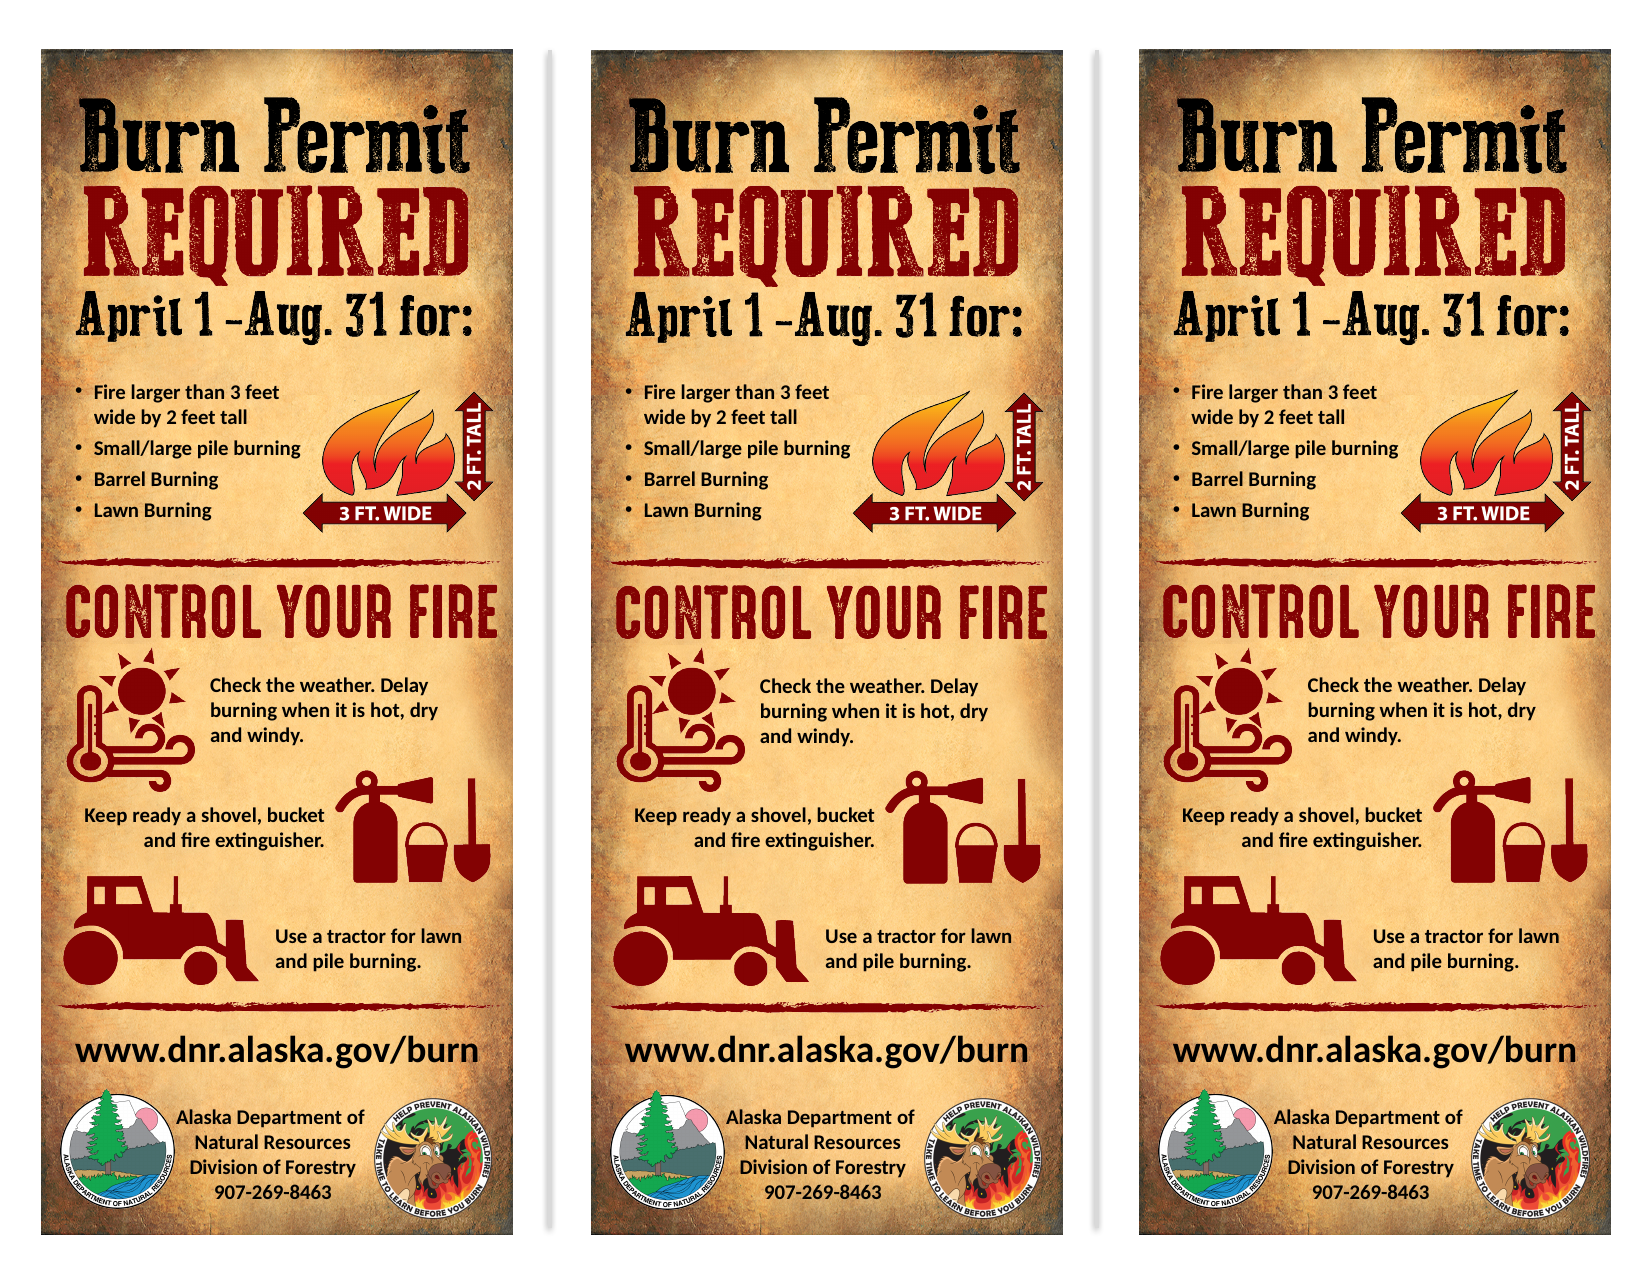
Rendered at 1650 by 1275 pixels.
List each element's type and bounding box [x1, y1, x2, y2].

picture [1139, 49, 1611, 1235]
picture [41, 49, 513, 1235]
picture [591, 49, 1063, 1236]
